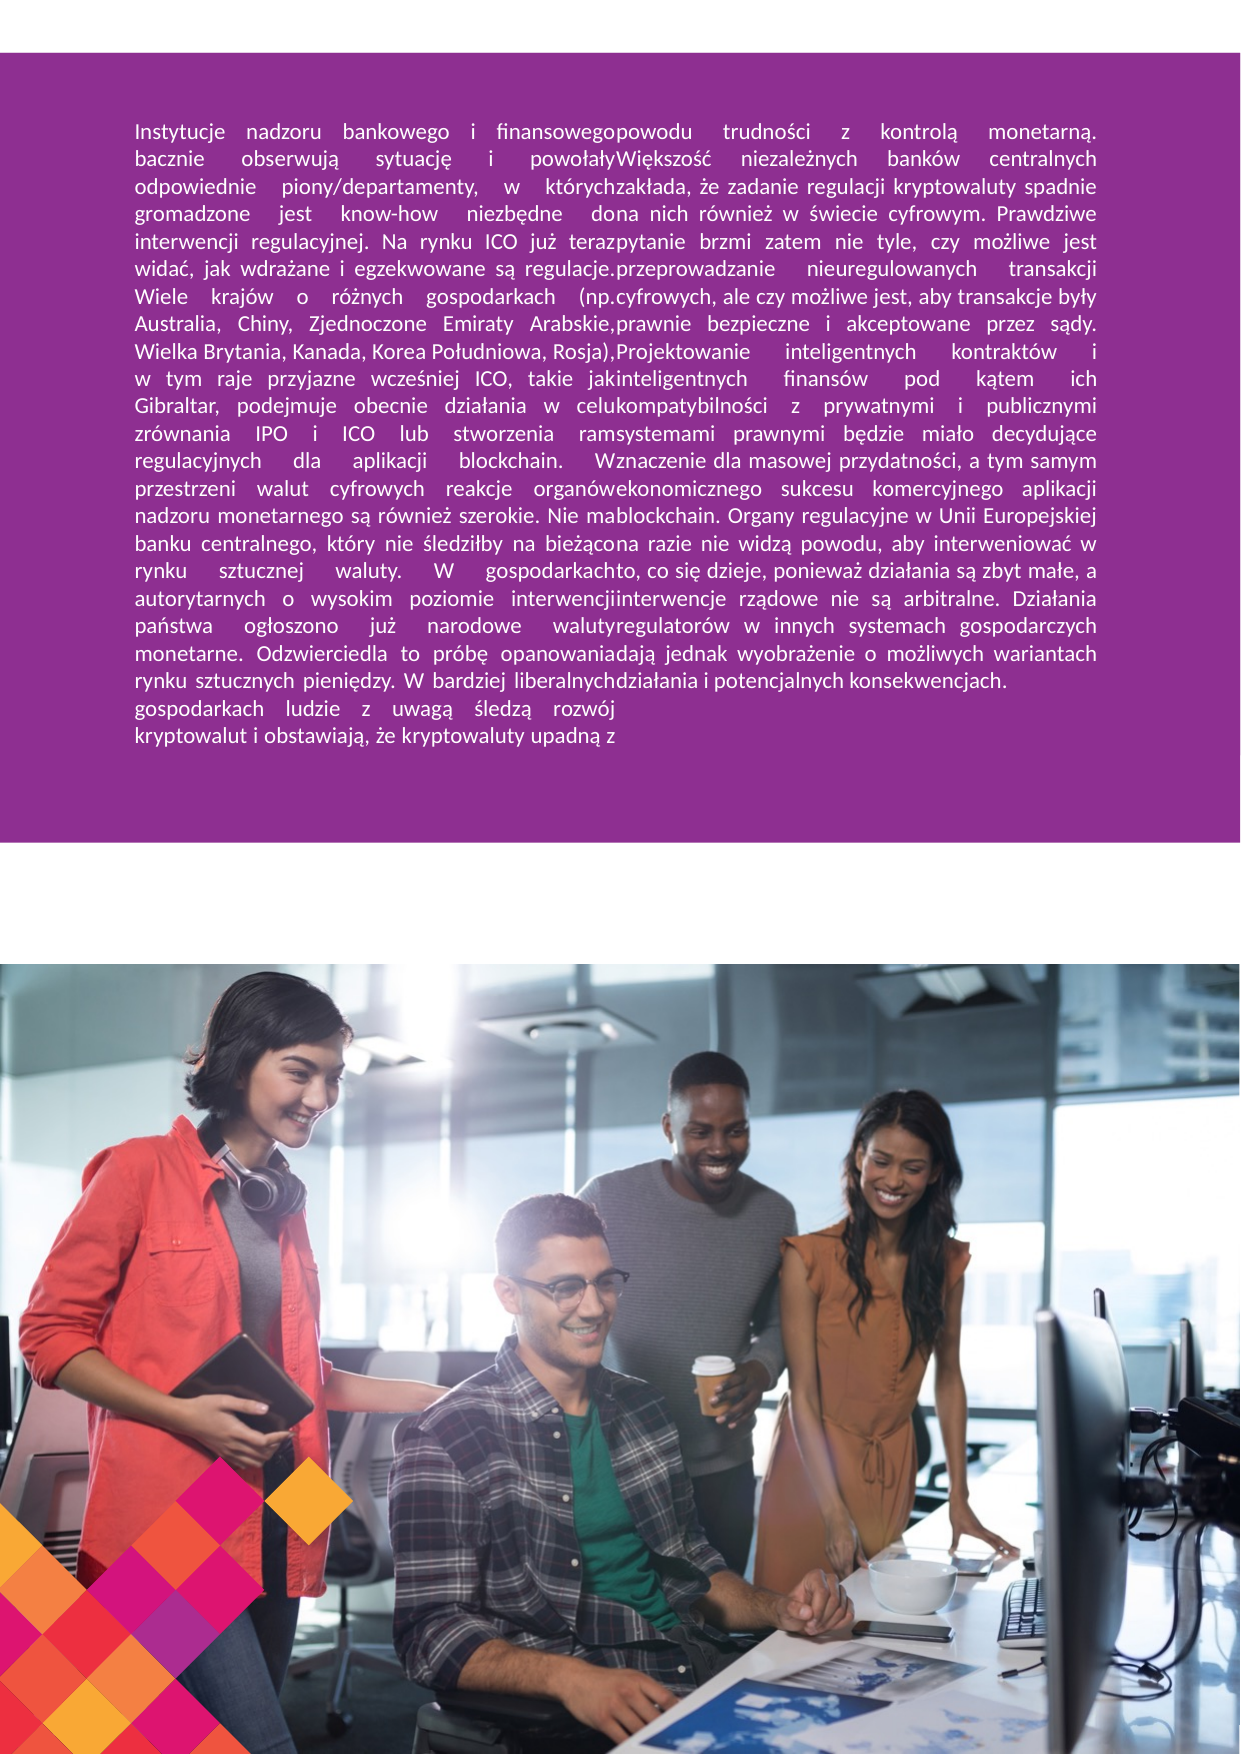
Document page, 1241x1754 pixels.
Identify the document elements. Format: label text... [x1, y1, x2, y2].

text_box [0, 52, 1241, 843]
list Instytucje nadzoru bankowego i finansowego bacznie obserwują sytuację i powołały odpowiednie piony/departamenty, w których gromadzone jest know-how niezbędne do interwencji regulacyjnej. Na rynku ICO już teraz widać, jak wdrażane i egzekwowane są regulacje. Wiele krajów o różnych gospodarkach (np. Australia, Chiny, Zjednoczone Emiraty Arabskie, Wielka Brytania, Kanada, Korea Południowa, Rosja), w tym raje przyjazne wcześniej ICO, takie jak Gibraltar, podejmuje obecnie działania w celu zrównania IPO i ICO lub stworzenia ram regulacyjnych dla aplikacji blockchain. W przestrzeni walut cyfrowych reakcje organów nadzoru monetarnego są również szerokie. Nie ma banku centralnego, który nie śledziłby na bieżąco rynku sztucznej waluty. W gospodarkach autorytarnych o wysokim poziomie interwencji państwa ogłoszono już narodowe waluty monetarne. Odzwierciedla to próbę opanowania rynku sztucznych pieniędzy. W bardziej liberalnych gospodarkach ludzie z uwagą śledzą rozwój kryptowalut i obstawiają, że kryptowaluty upadną z powodu trudności z kontrolą monetarną. Większość niezależnych banków centralnych zakłada, że zadanie regulacji kryptowaluty spadnie na nich również w świecie cyfrowym. Prawdziwe pytanie brzmi zatem nie tyle, czy możliwe jest przeprowadzanie nieuregulowanych transakcji cyfrowych, ale czy możliwe jest, aby transakcje były prawnie bezpieczne i akceptowane przez sądy. Projektowanie inteligentnych kontraktów i inteligentnych finansów pod kątem ich kompatybilności z prywatnymi i publicznymi systemami prawnymi będzie miało decydujące znaczenie dla masowej przydatności, a tym samym ekonomicznego sukcesu komercyjnego aplikacji blockchain. Organy regulacyjne w Unii Europejskiej na razie nie widzą powodu, aby interweniować w to, co się dzieje, ponieważ działania są zbyt małe, a interwencje rządowe nie są arbitralne. Działania regulatorów w innych systemach gospodarczych dają jednak wyobrażenie o możliwych wariantach działania i potencjalnych konsekwencjach. [119, 109, 1113, 780]
picture [0, 964, 1241, 1754]
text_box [0, 1456, 341, 1754]
